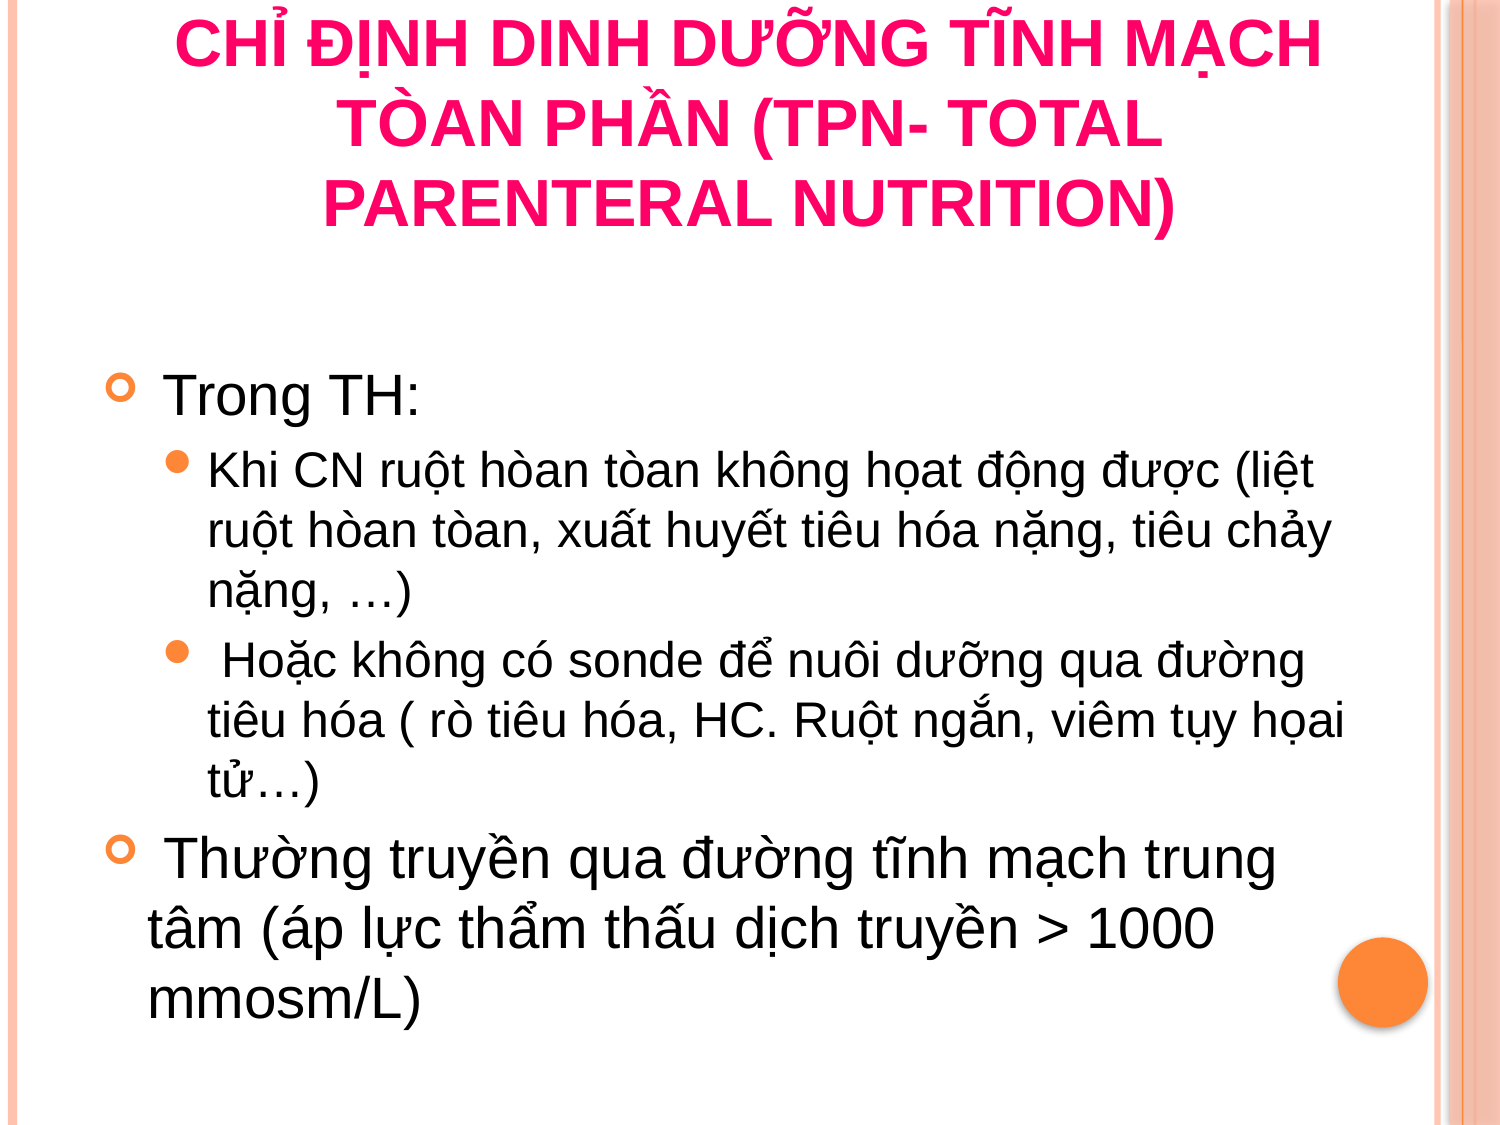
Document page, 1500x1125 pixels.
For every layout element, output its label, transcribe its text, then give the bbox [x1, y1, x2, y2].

list Trong TH: Khi CN ruột hòan tòan không họat động được (liệt ruột hòan tòan, xuất huyết tiêu hóa nặng, tiêu chảy nặng, …) Hoặc không có sonde để nuôi dưỡng qua đường tiêu hóa ( rò tiêu hóa, HC. Ruột ngắn, viêm tụy họai tử…) Thường truyền qua đường tĩnh mạch trung tâm (áp lực thẩm thấu dịch truyền > 1000 mmosm/L) [87, 350, 1363, 1063]
title Chỉ định dinh dưỡng tĩnh mạch tòan phần (TPN- total parenteral nutrition) [99, 62, 1400, 248]
